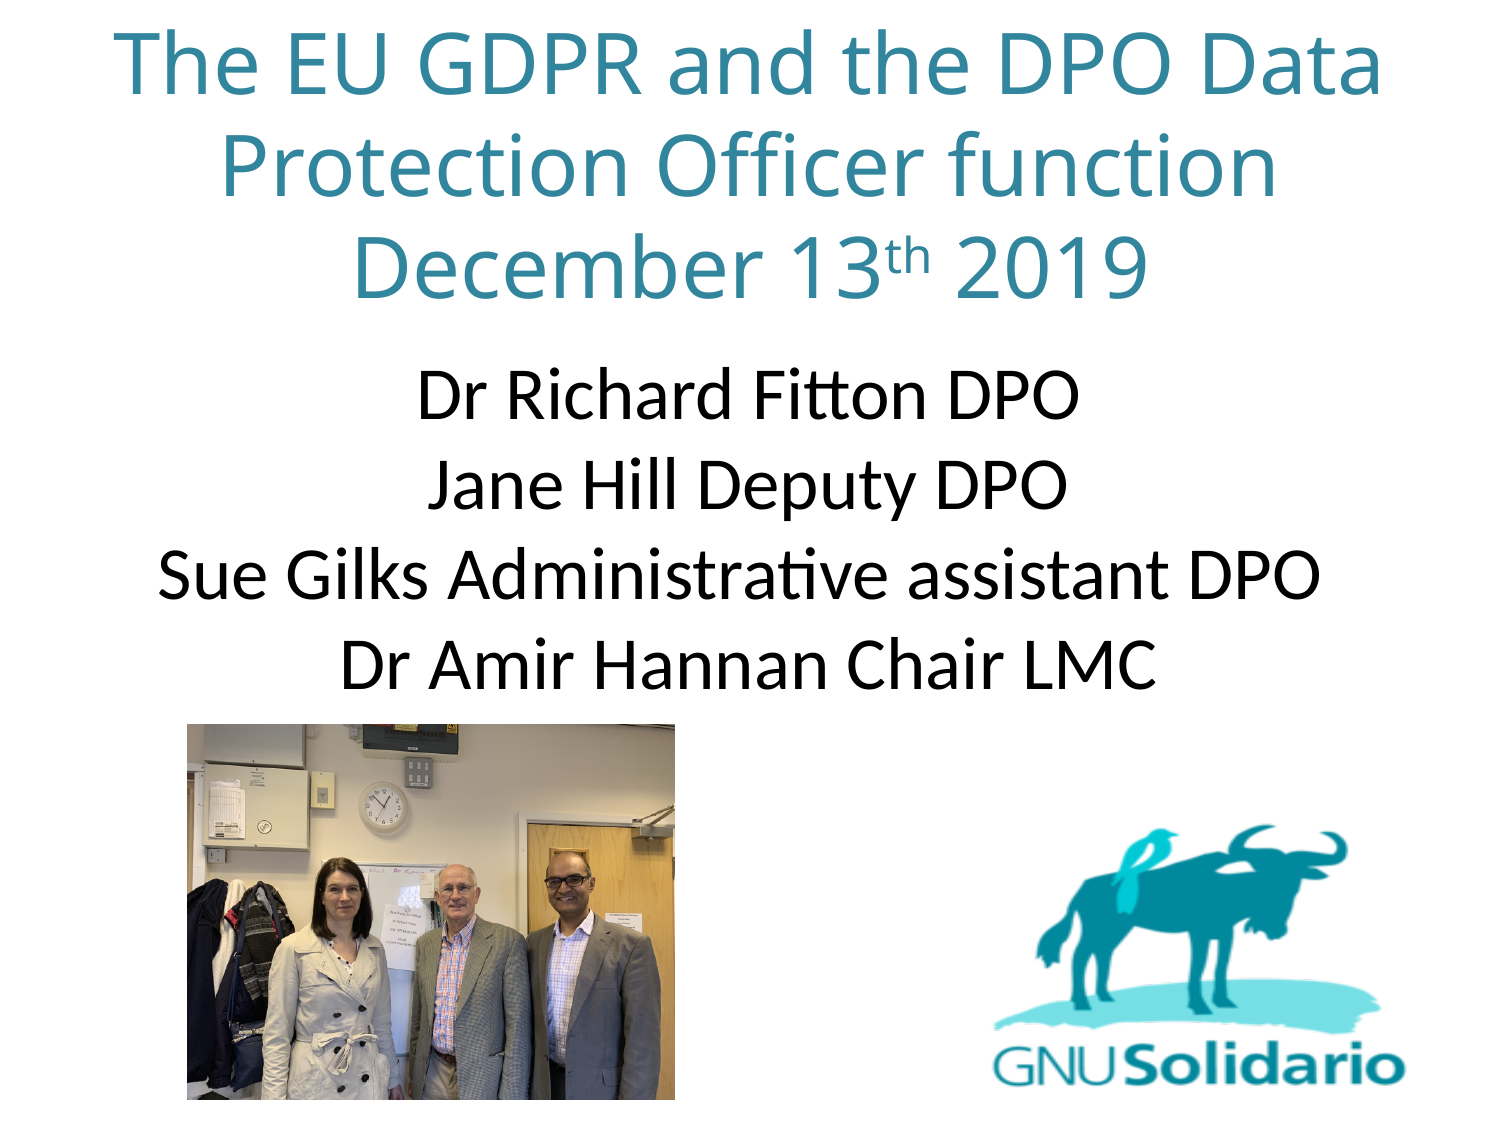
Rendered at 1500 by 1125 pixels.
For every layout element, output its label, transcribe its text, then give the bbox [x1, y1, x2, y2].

text_box Dr Richard Fitton DPO Jane Hill Deputy DPO Sue Gilks Administrative assistant DPO Dr Amir Hannan Chair LMC [137, 337, 1361, 713]
picture [974, 812, 1426, 1101]
picture [187, 724, 676, 1101]
title The EU GDPR and the DPO Data Protection Officer function December 13th 2019 [75, 0, 1425, 325]
